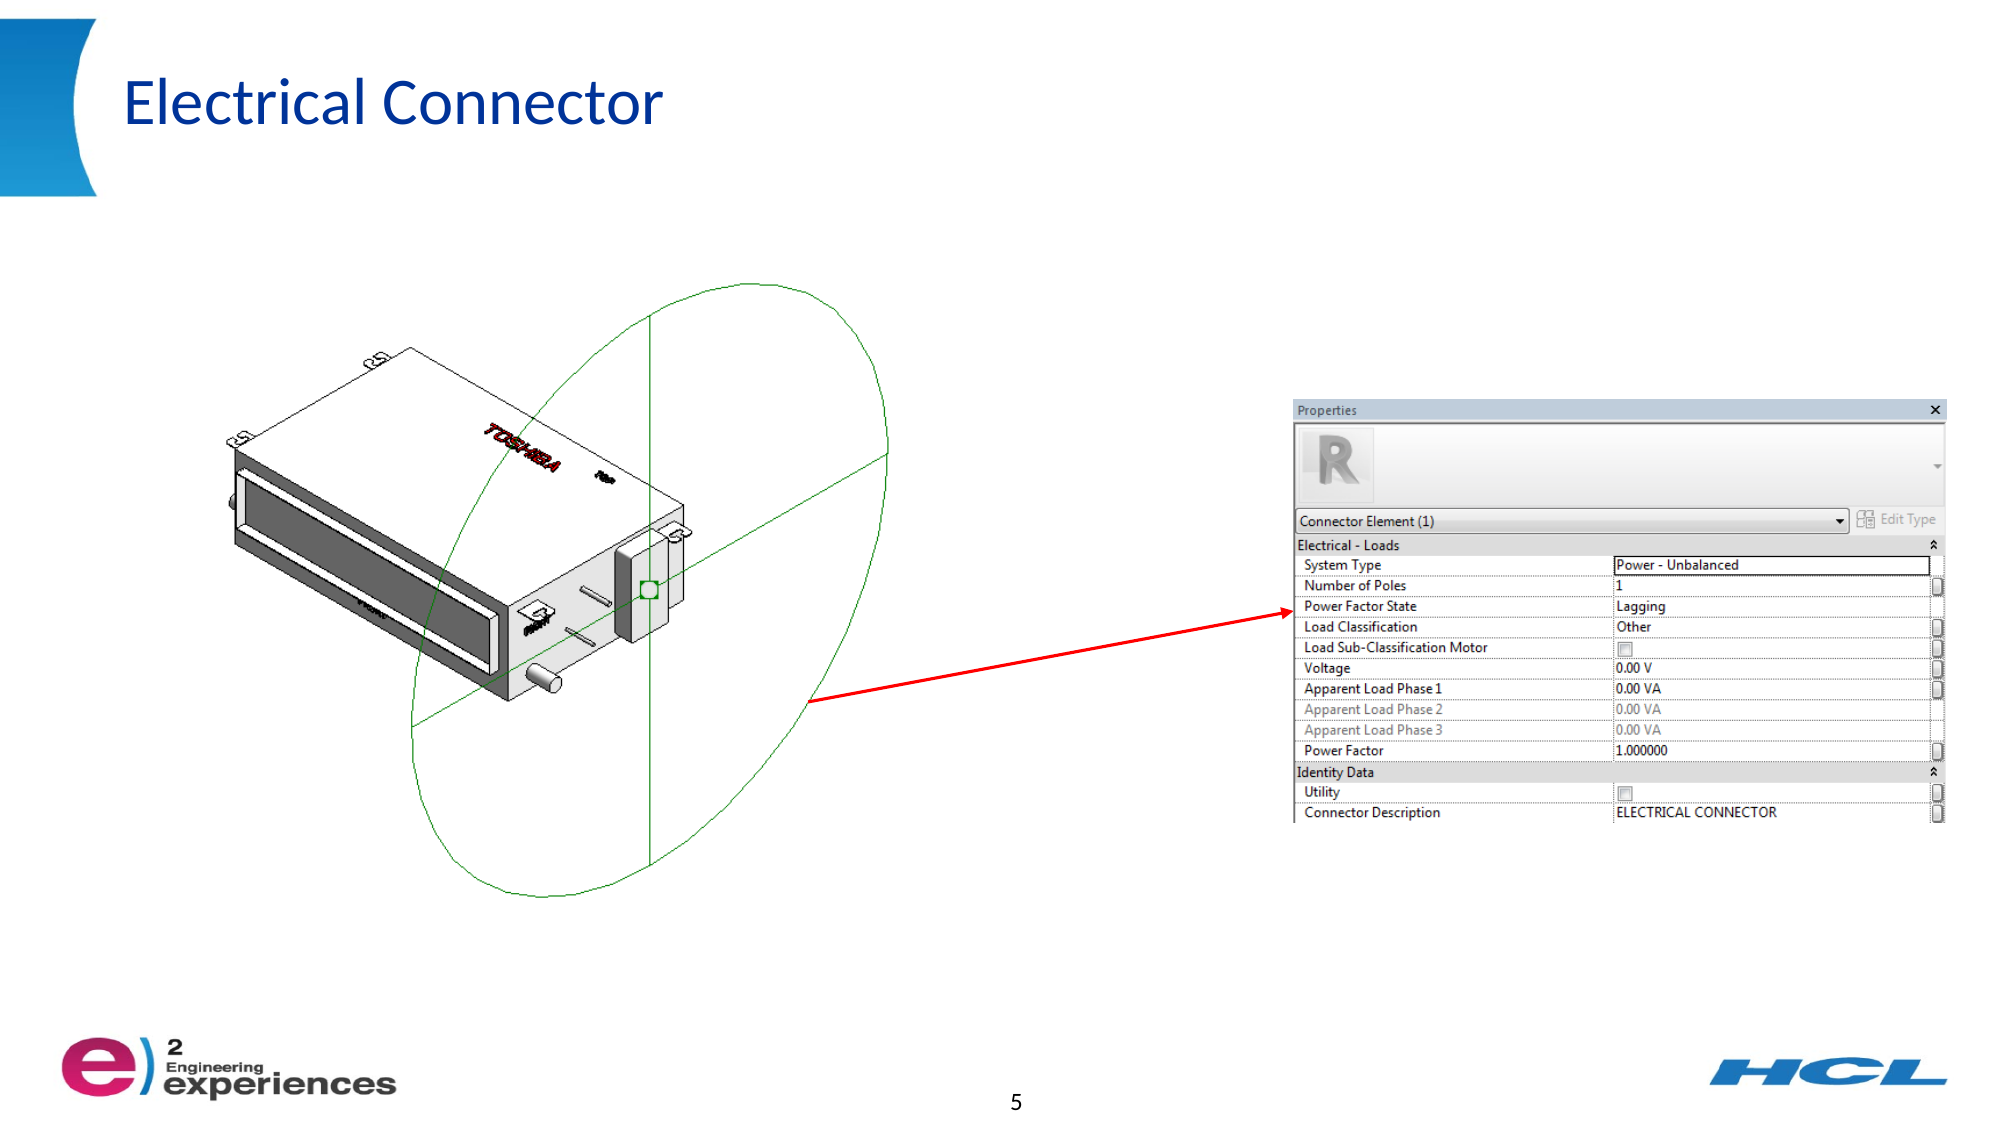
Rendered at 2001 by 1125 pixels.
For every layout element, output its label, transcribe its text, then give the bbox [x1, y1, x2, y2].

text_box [807, 610, 1288, 703]
picture [0, 0, 2000, 1125]
text_box Electrical Connector [108, 50, 708, 146]
